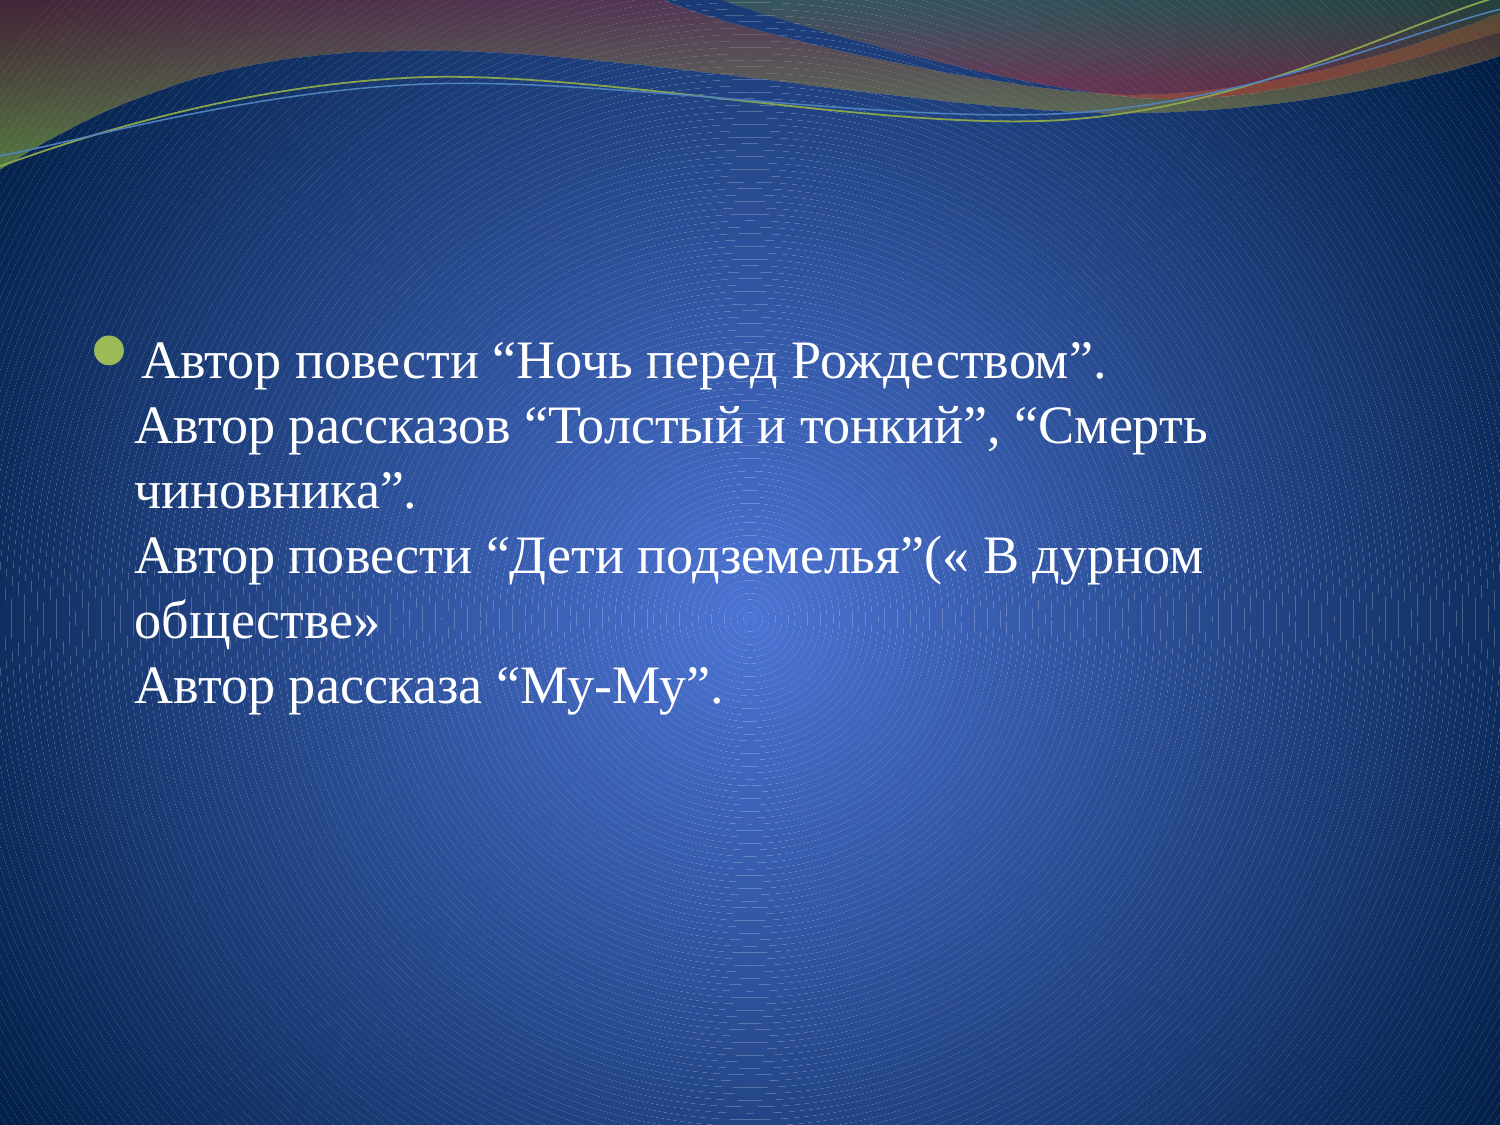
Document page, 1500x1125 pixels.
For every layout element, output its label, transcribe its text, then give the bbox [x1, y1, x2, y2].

list Автор повести “Ночь перед Рождеством”. Автор рассказов “Толстый и тонкий”, “Смерть чиновника”. Автор повести “Дети подземелья”(« В дурном обществе» Автор рассказа “Му-Му”. [75, 317, 1425, 1038]
